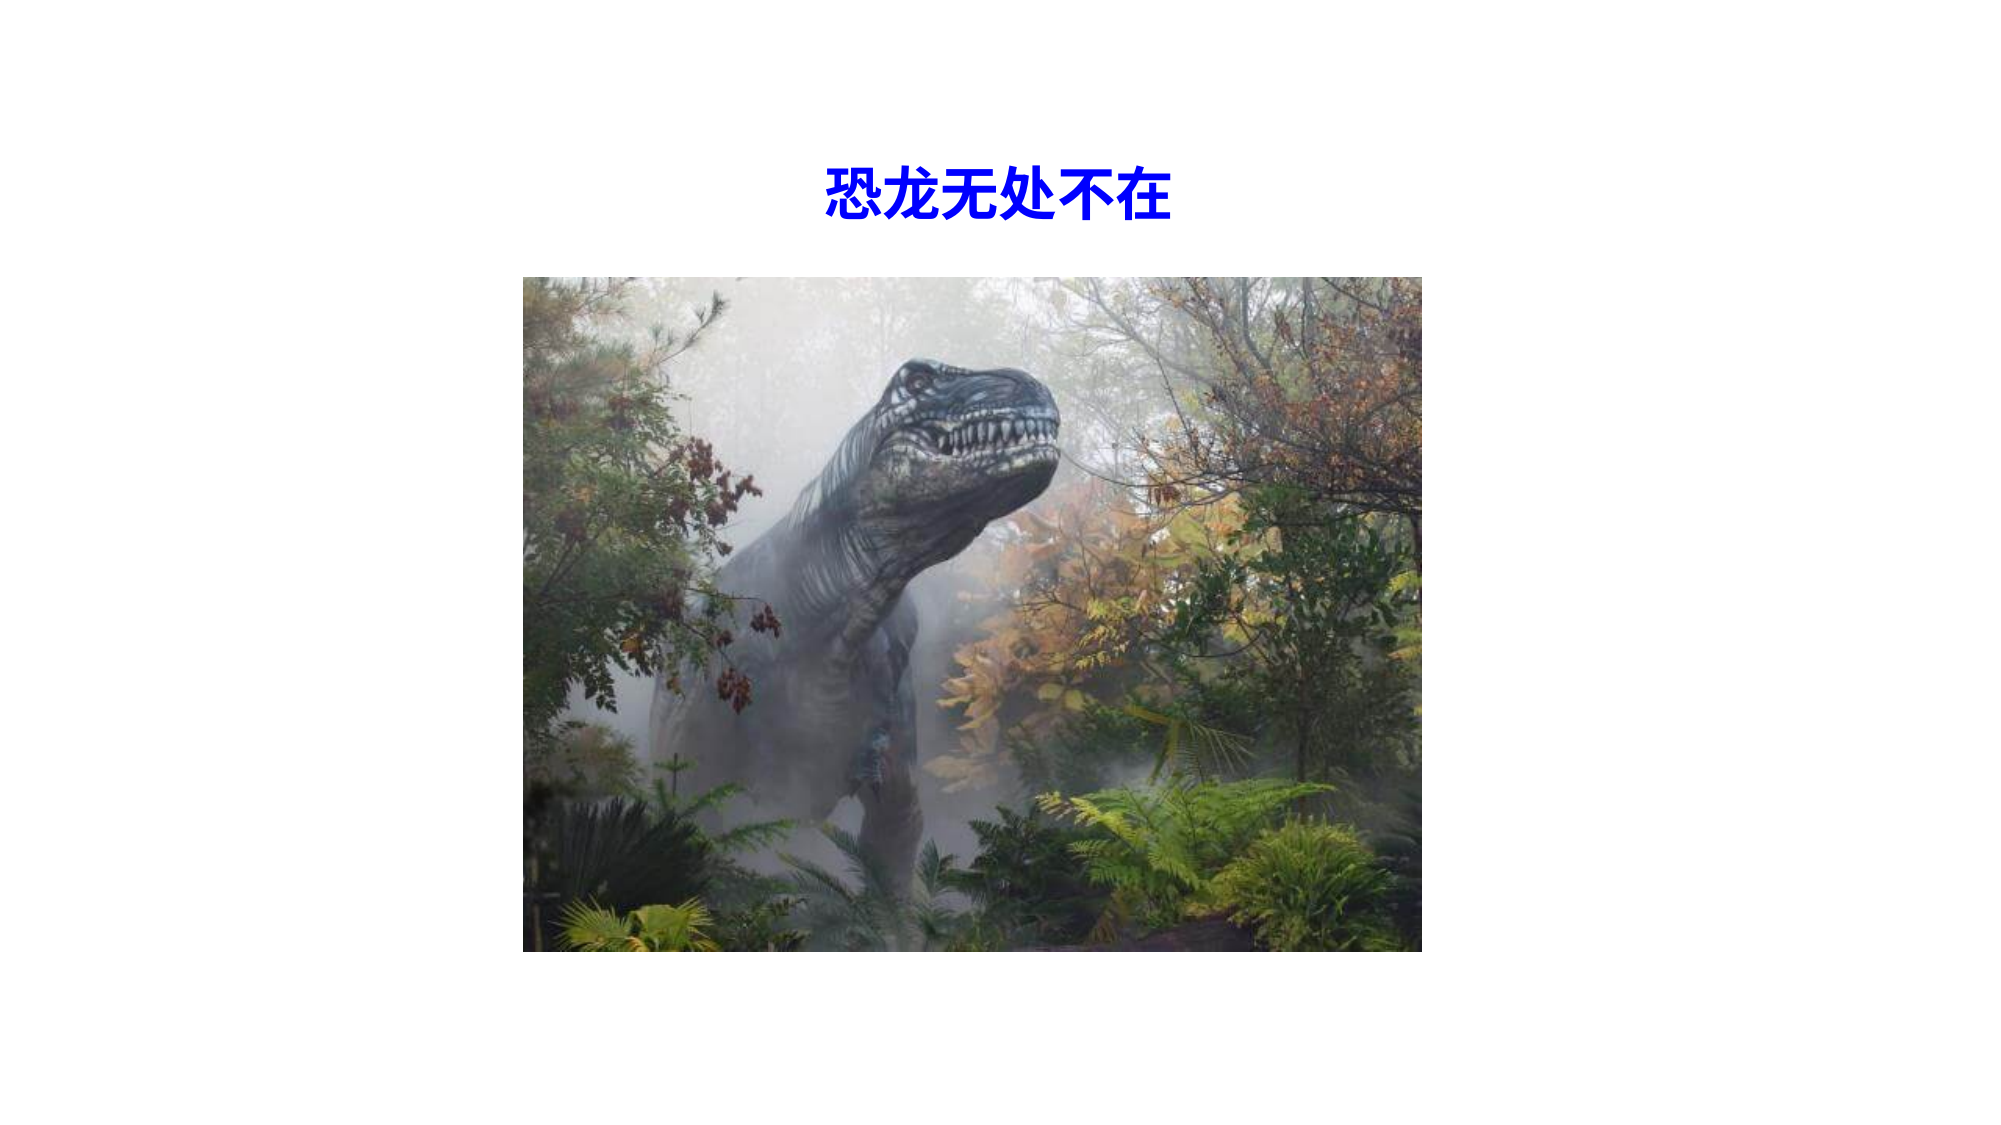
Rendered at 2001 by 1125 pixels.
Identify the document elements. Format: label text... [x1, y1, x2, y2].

text_box 恐龙无处不在 [312, 115, 1686, 235]
picture [523, 277, 1422, 952]
